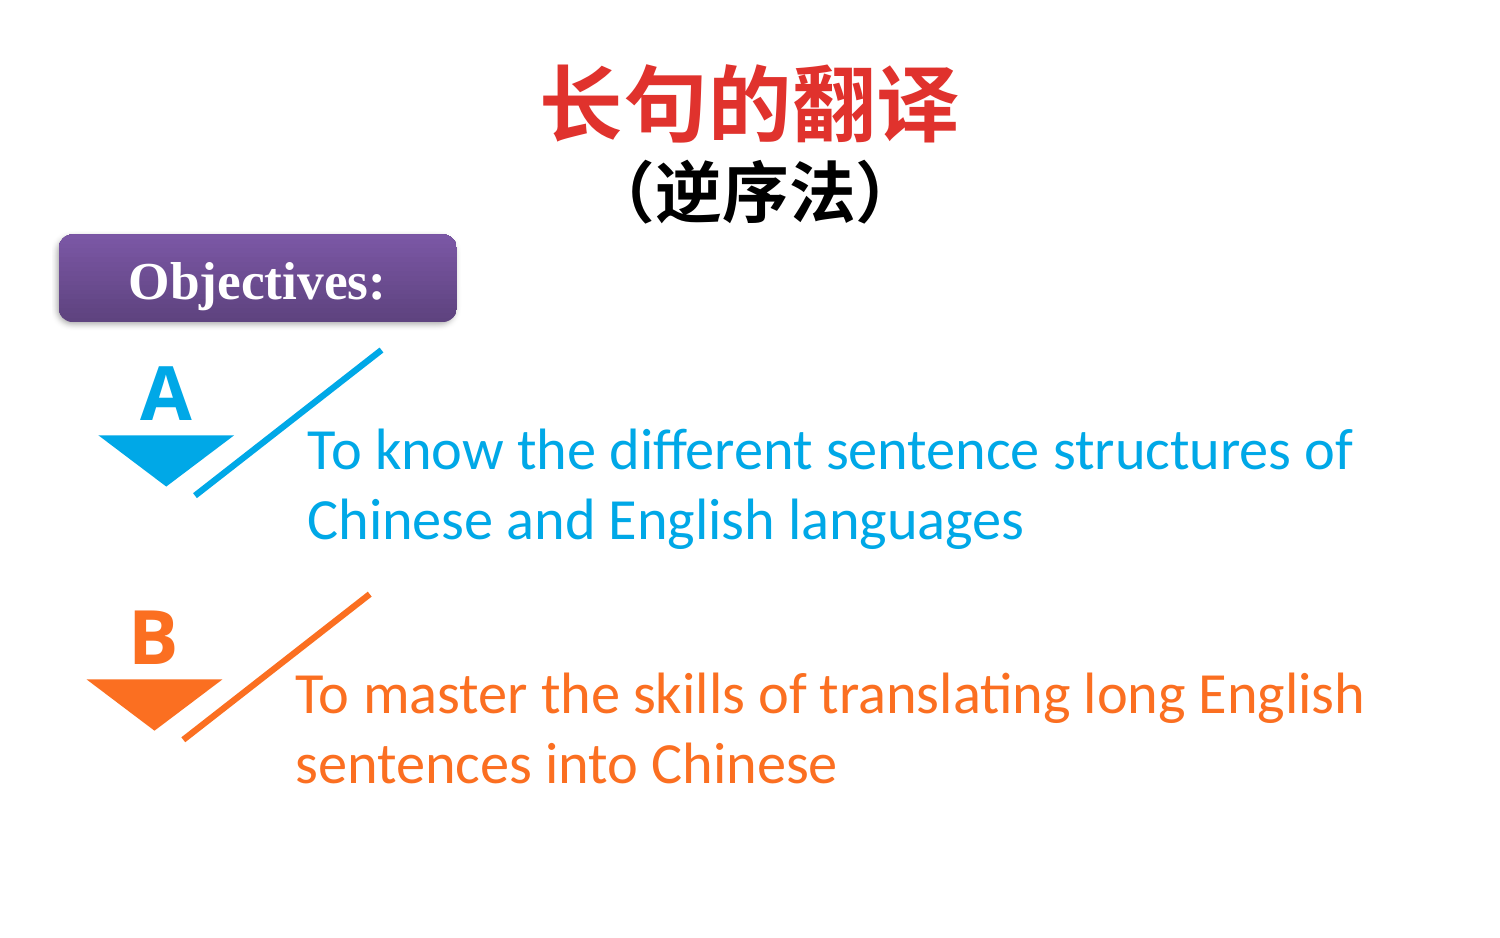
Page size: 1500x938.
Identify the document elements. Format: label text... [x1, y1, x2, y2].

text_box To master the skills of translating long English sentences into Chinese [281, 659, 1395, 791]
text_box [85, 680, 177, 733]
text_box Objectives: [58, 234, 458, 323]
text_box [194, 349, 382, 496]
text_box [96, 436, 189, 489]
text_box （逆序法） [550, 136, 961, 246]
title 长句的翻译 [75, 37, 1425, 166]
text_box A [93, 330, 238, 436]
text_box B [82, 562, 227, 680]
text_box To know the different sentence structures of Chinese and English languages [292, 415, 1430, 547]
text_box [183, 593, 370, 740]
